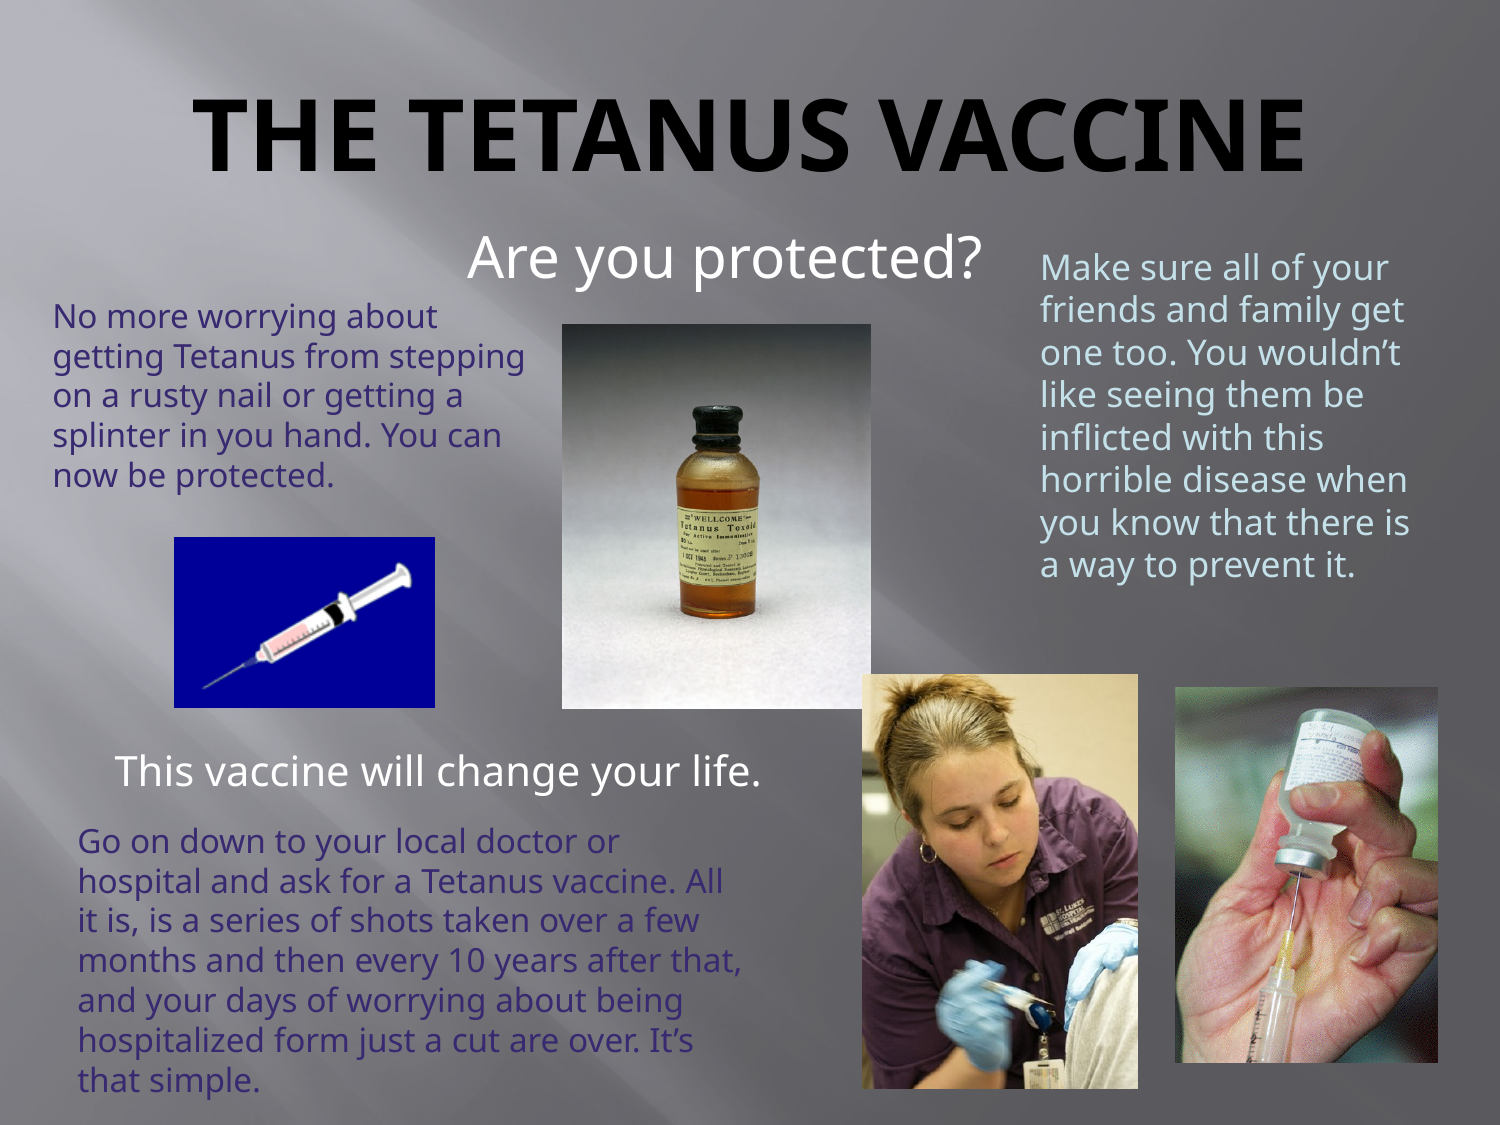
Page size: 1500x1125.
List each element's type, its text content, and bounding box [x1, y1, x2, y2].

picture [562, 324, 1138, 1090]
picture [174, 537, 435, 708]
title The Tetanus Vaccine [112, 50, 1388, 192]
subtitle Are you protected? [350, 212, 1100, 316]
text_box Go on down to your local doctor or hospital and ask for a Tetanus vaccine. All it is, is a series of shots taken over a few months and then every 10 years after that, and your days of worrying about being hospitalized form just a cut are over. It’s that simple. [62, 812, 763, 1107]
text_box No more worrying about getting Tetanus from stepping on a rusty nail or getting a splinter in you hand. You can now be protected. [37, 287, 550, 502]
text_box This vaccine will change your life. [99, 737, 788, 803]
text_box Make sure all of your friends and family get one too. You wouldn’t like seeing them be inflicted with this horrible disease when you know that there is a way to prevent it. [1025, 237, 1438, 593]
picture [1174, 687, 1439, 1063]
